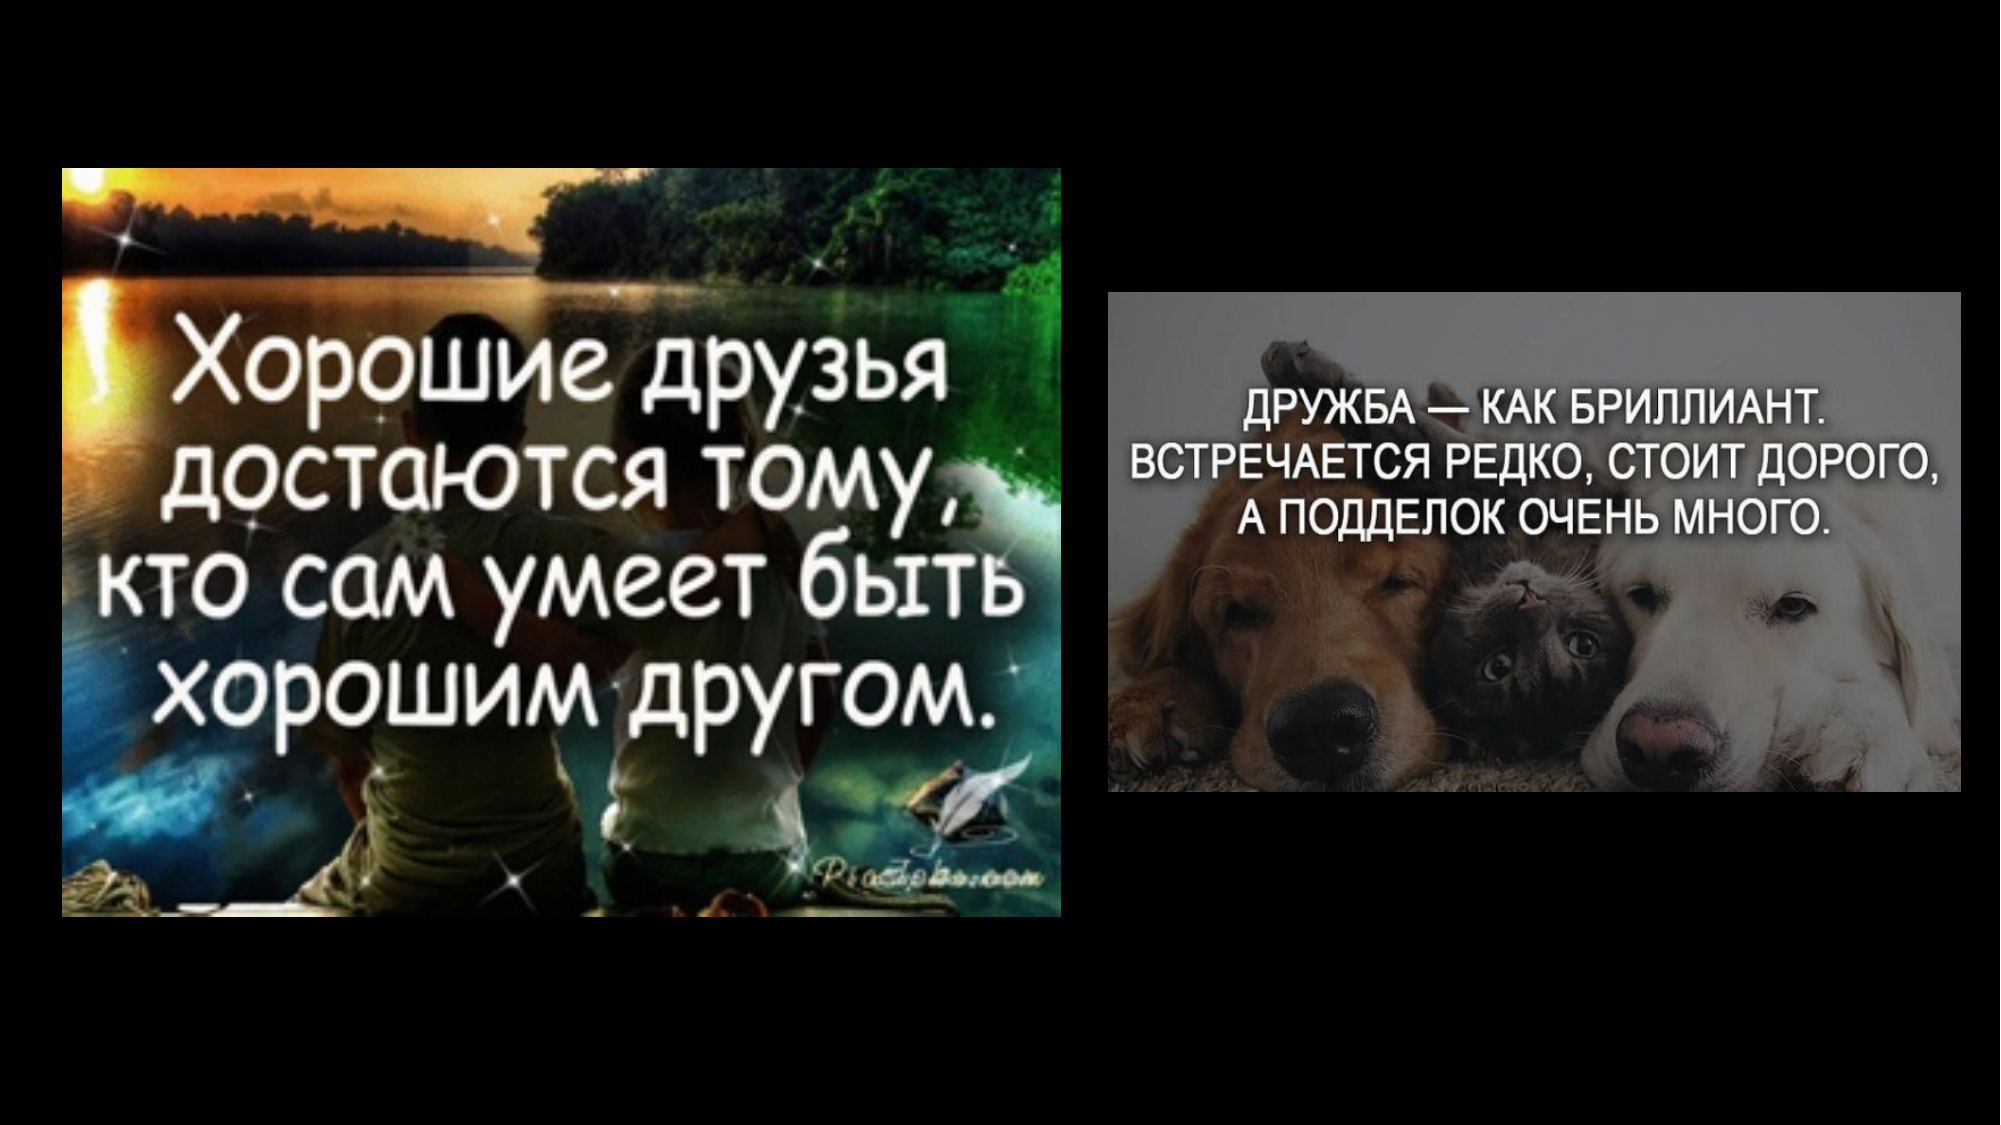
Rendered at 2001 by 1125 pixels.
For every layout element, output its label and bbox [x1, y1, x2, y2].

picture [62, 168, 1061, 917]
picture [1108, 292, 1961, 792]
